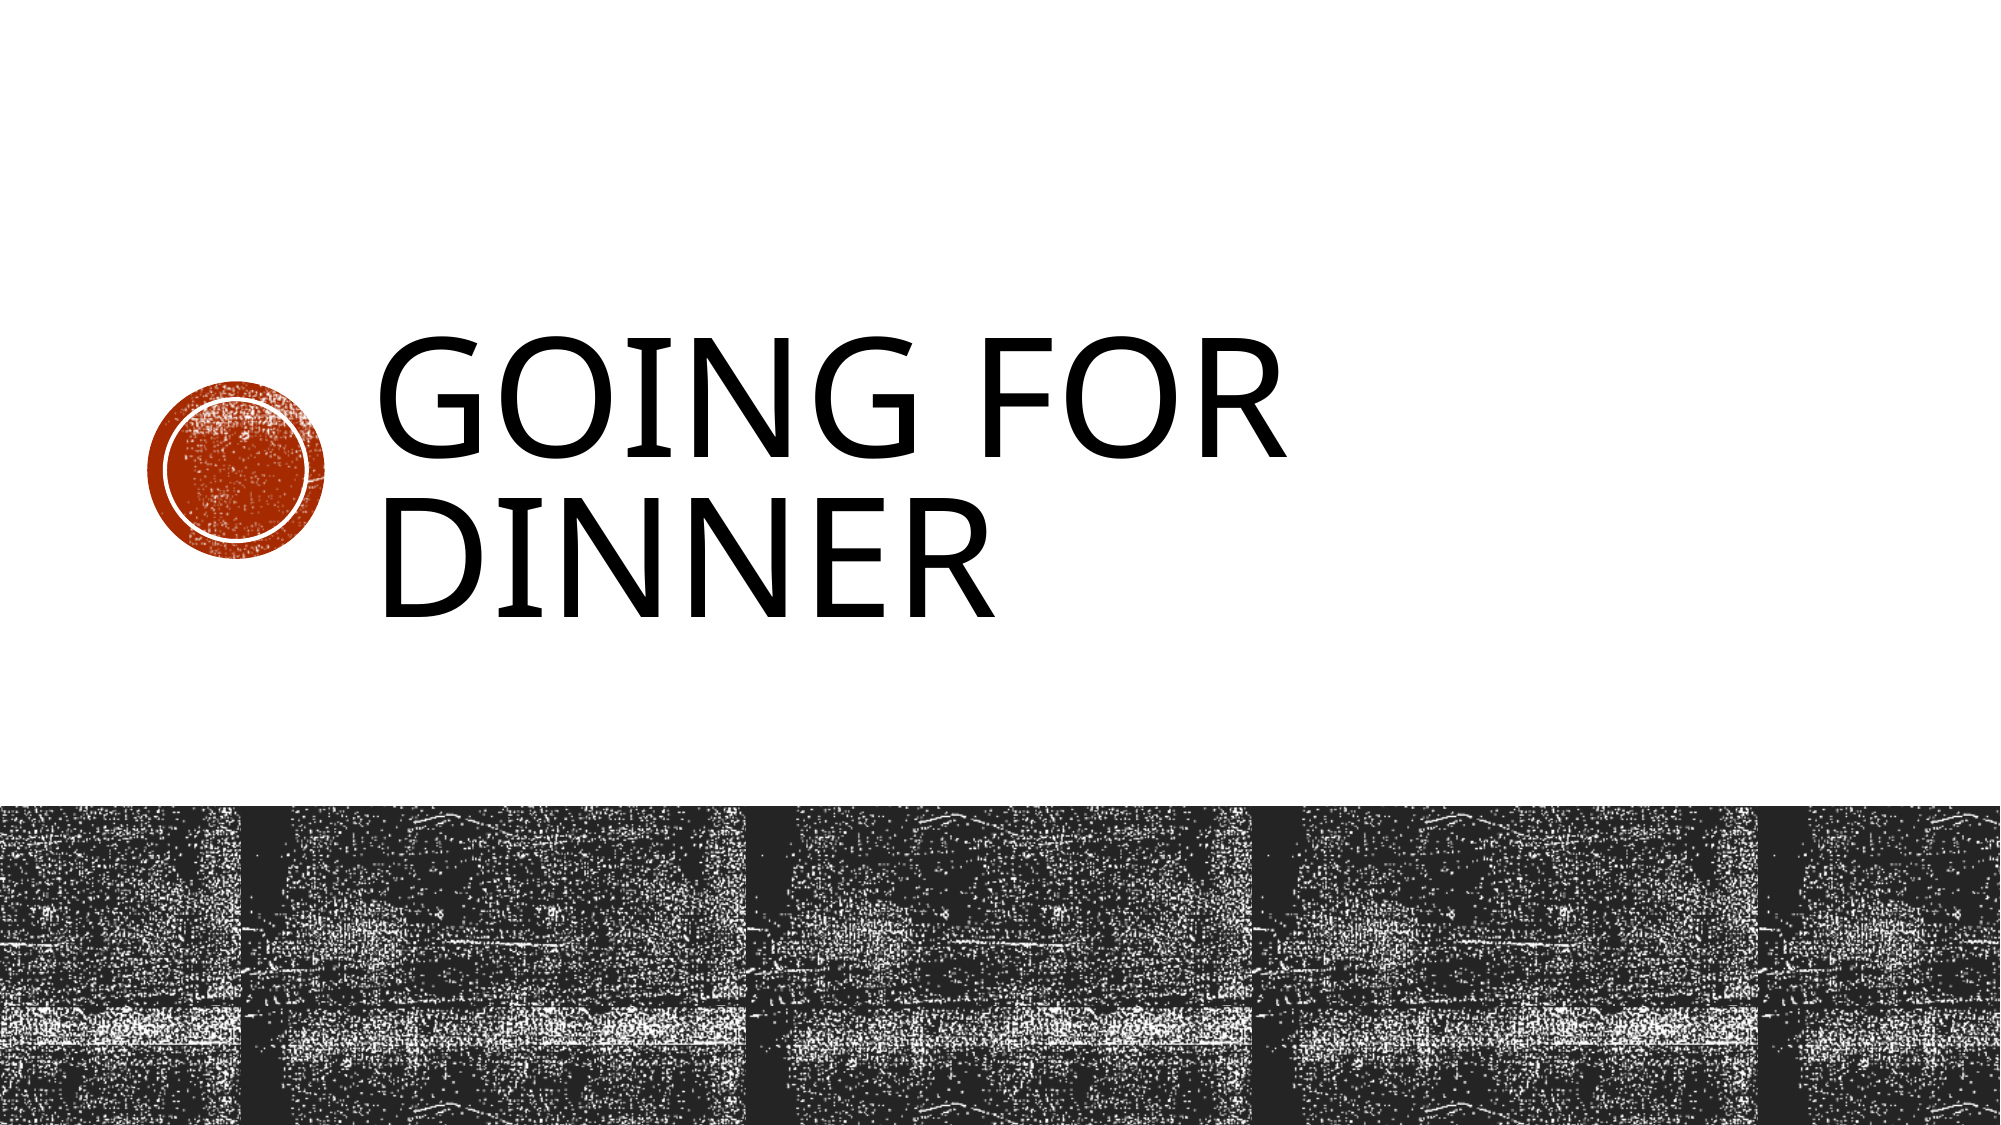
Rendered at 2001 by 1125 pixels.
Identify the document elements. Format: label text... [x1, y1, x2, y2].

title Going for dinner [355, 201, 1878, 779]
